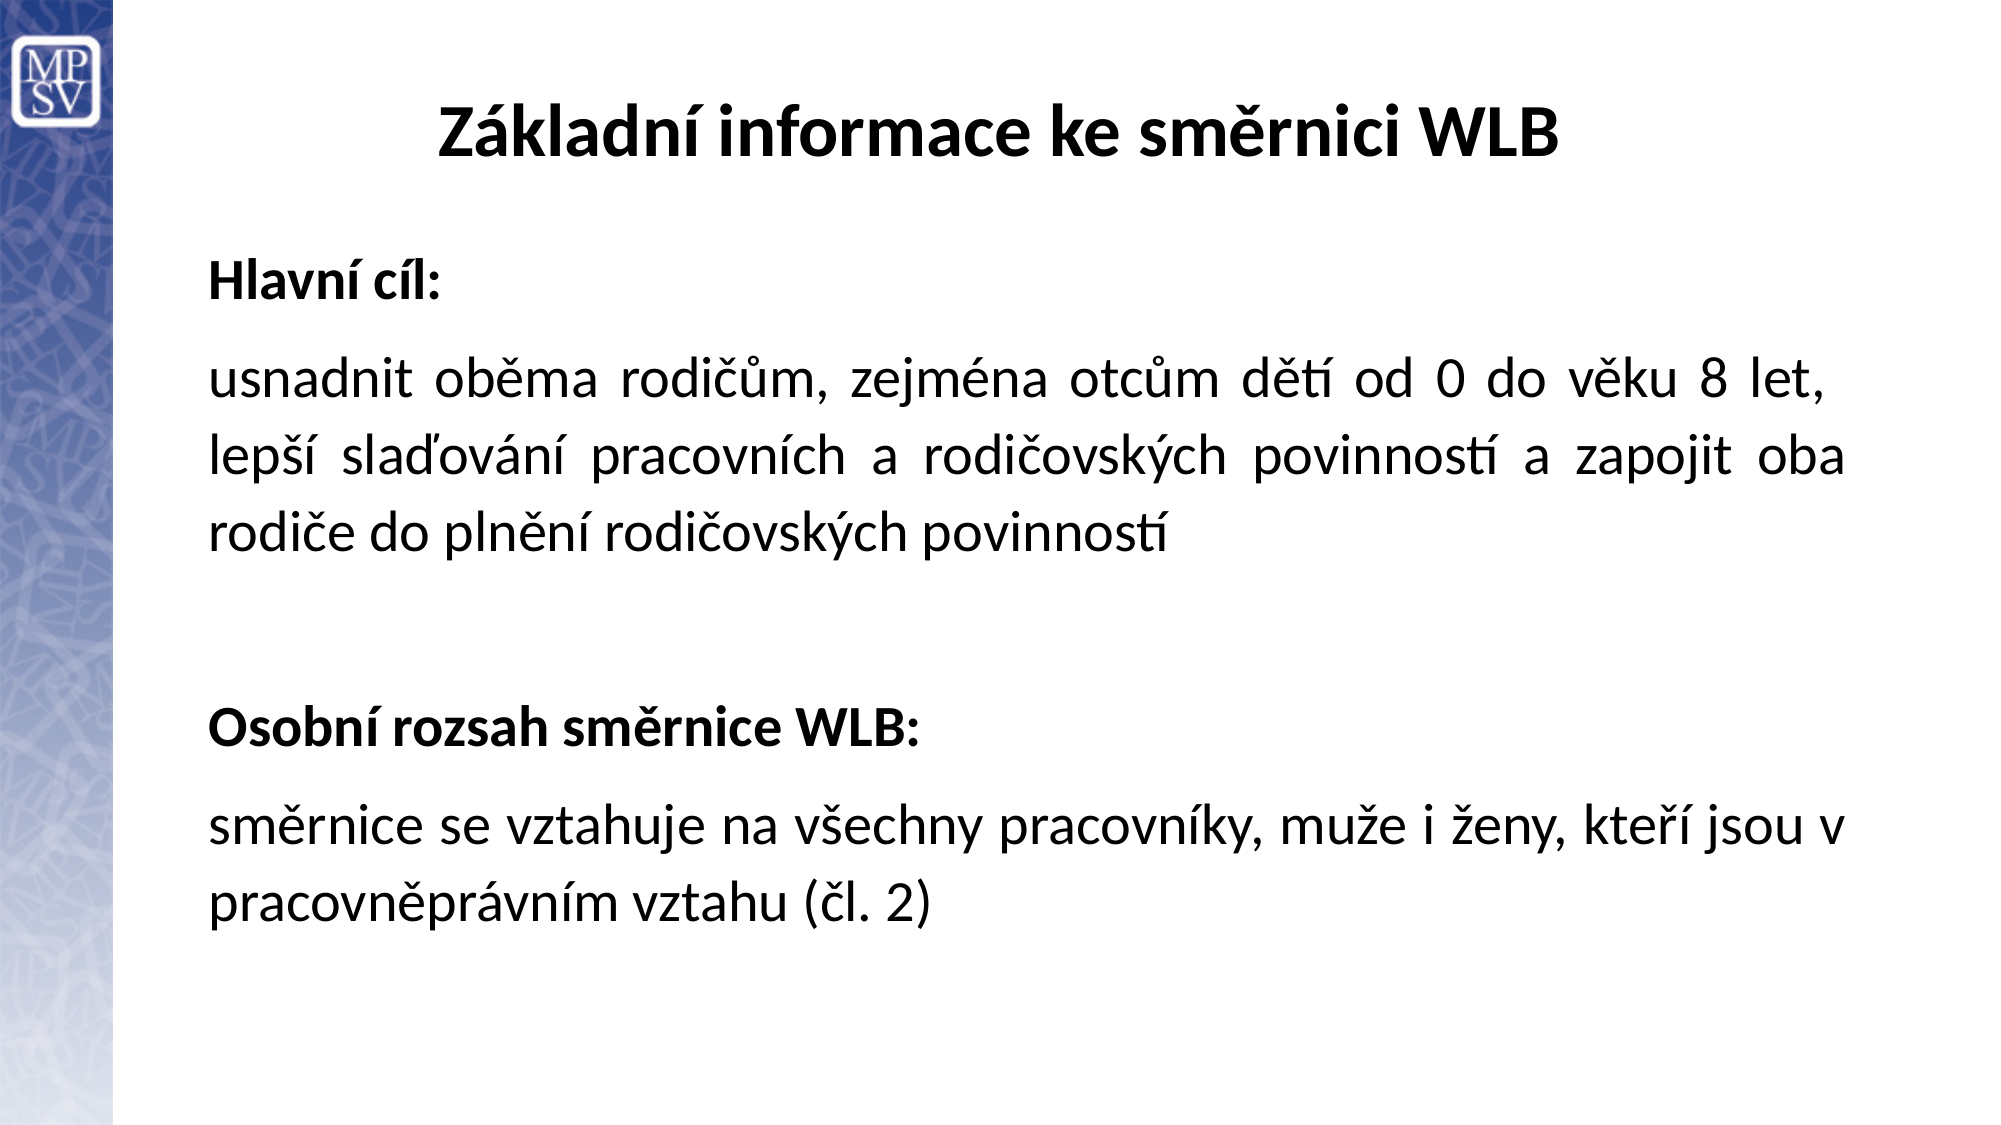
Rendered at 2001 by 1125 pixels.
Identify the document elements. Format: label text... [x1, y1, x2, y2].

list Hlavní cíl: usnadnit oběma rodičům, zejména otcům dětí od 0 do věku 8 let, lepší slaďování pracovních a rodičovských povinností a zapojit oba rodiče do plnění rodičovských povinností Osobní rozsah směrnice WLB: směrnice se vztahuje na všechny pracovníky, muže i ženy, kteří jsou v pracovněprávním vztahu (čl. 2) [193, 241, 1863, 1072]
picture [0, 0, 113, 1125]
title Základní informace ke směrnici WLB [137, 59, 1863, 206]
